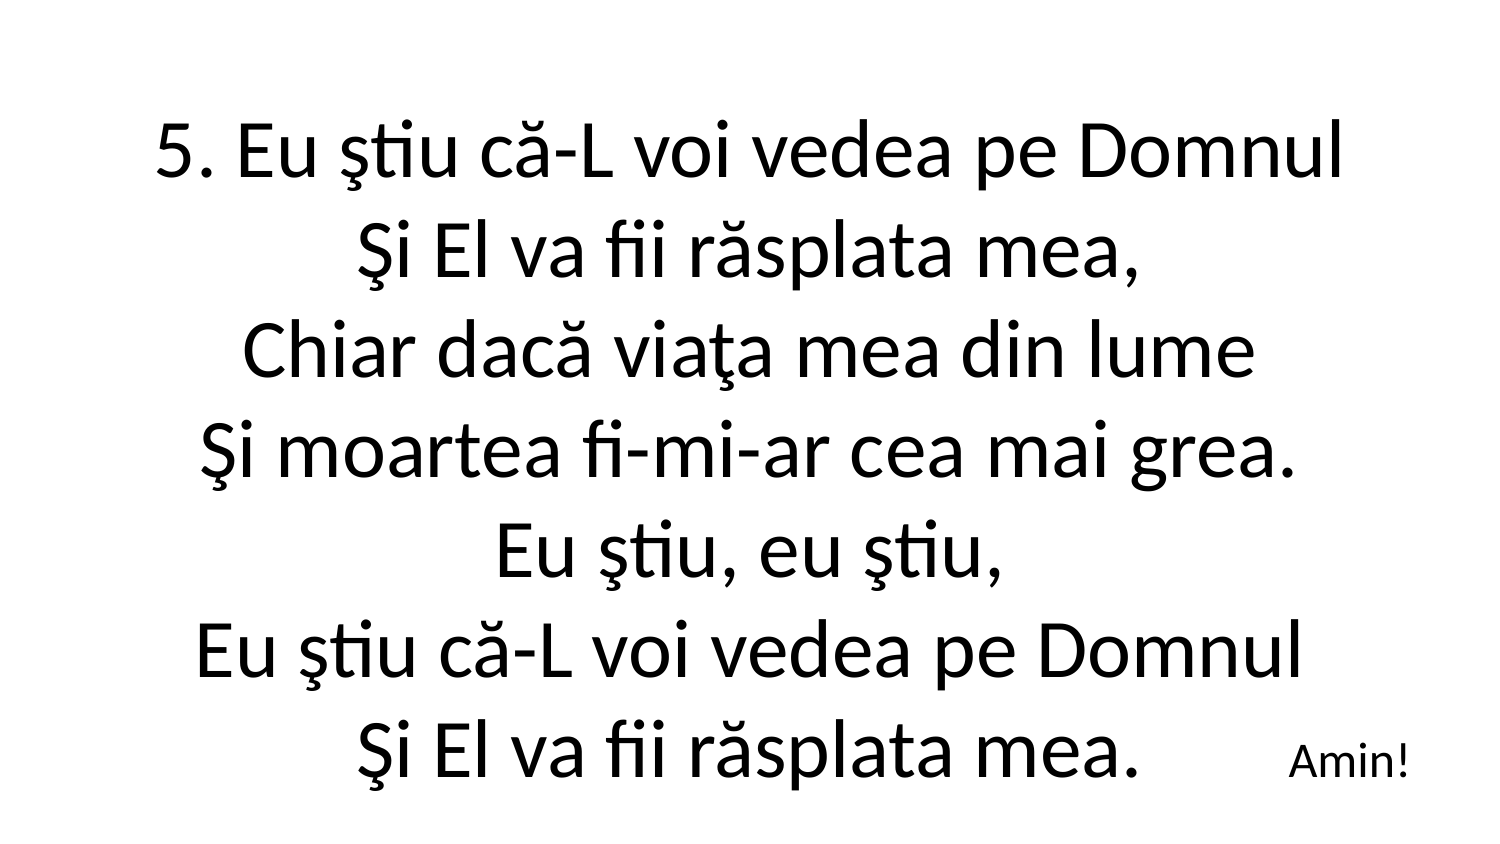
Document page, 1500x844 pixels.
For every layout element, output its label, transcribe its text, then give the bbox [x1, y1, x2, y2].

text_box Amin! [1273, 674, 1427, 795]
text_box 5. Eu ştiu că-L voi vedea pe Domnul Şi El va fii răsplata mea, Chiar dacă viaţa mea din lume Şi moartea fi-mi-ar cea mai grea. Eu ştiu, eu ştiu, Eu ştiu că-L voi vedea pe Domnul Şi El va fii răsplata mea. [138, 42, 1362, 802]
